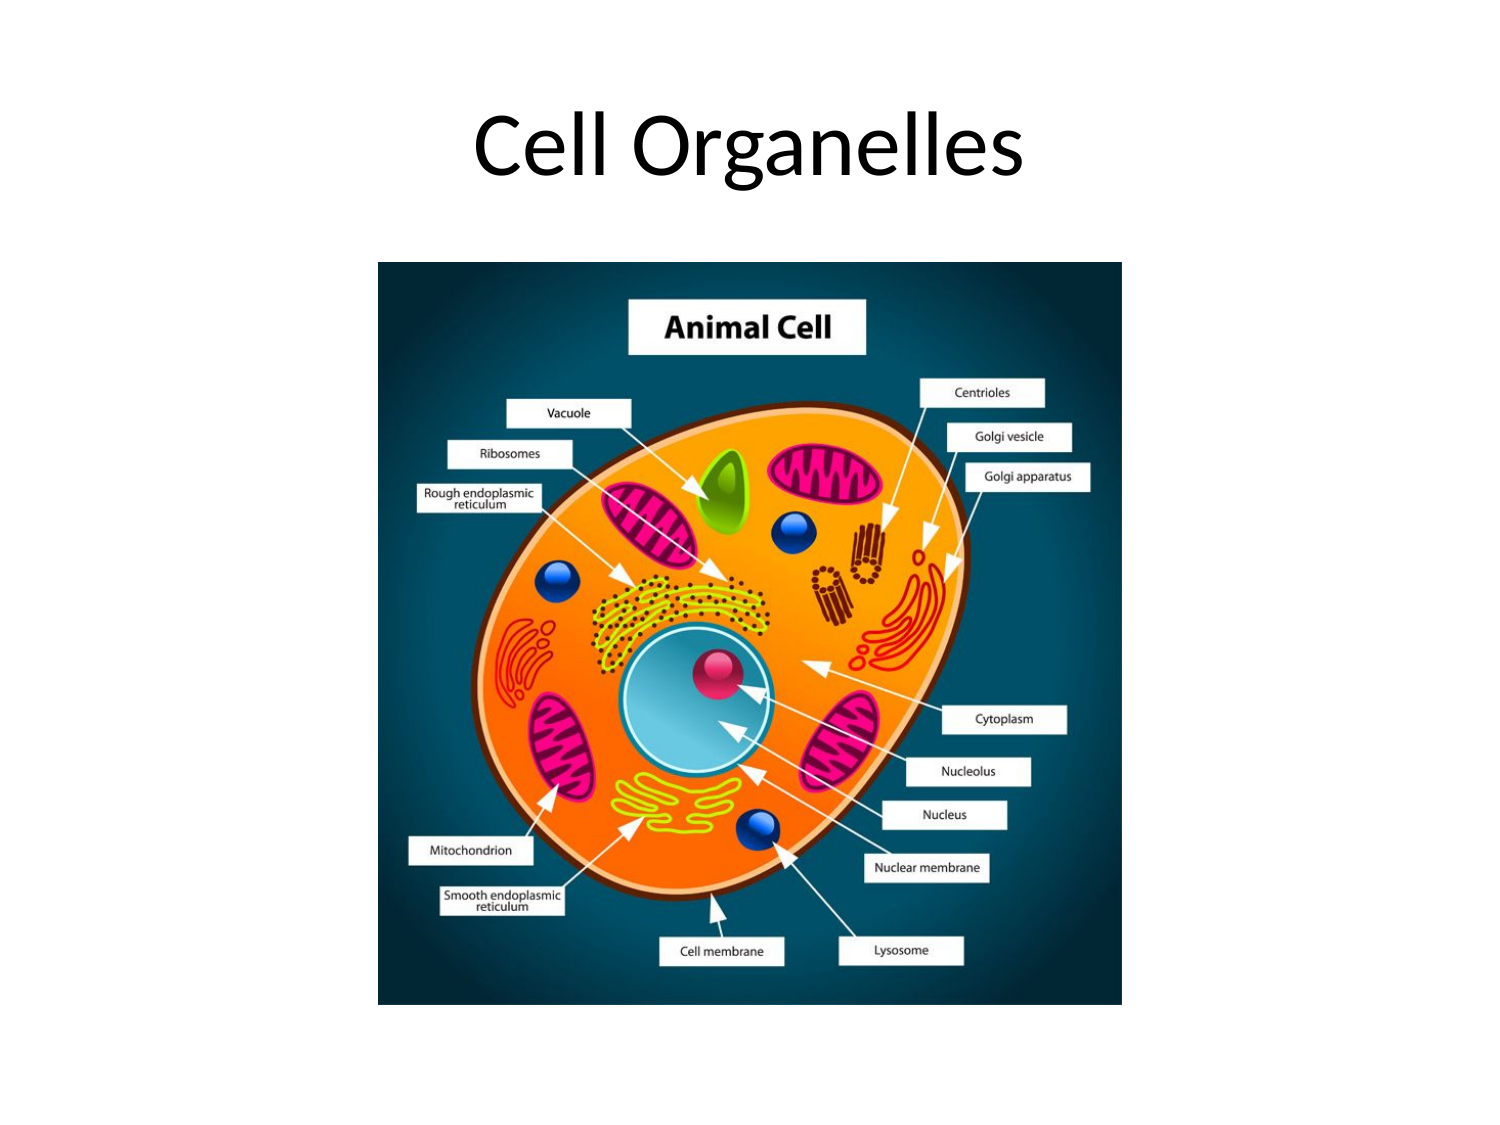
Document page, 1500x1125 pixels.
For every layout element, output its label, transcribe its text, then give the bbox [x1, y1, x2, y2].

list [74, 262, 1426, 1006]
title Cell Organelles [75, 45, 1425, 233]
